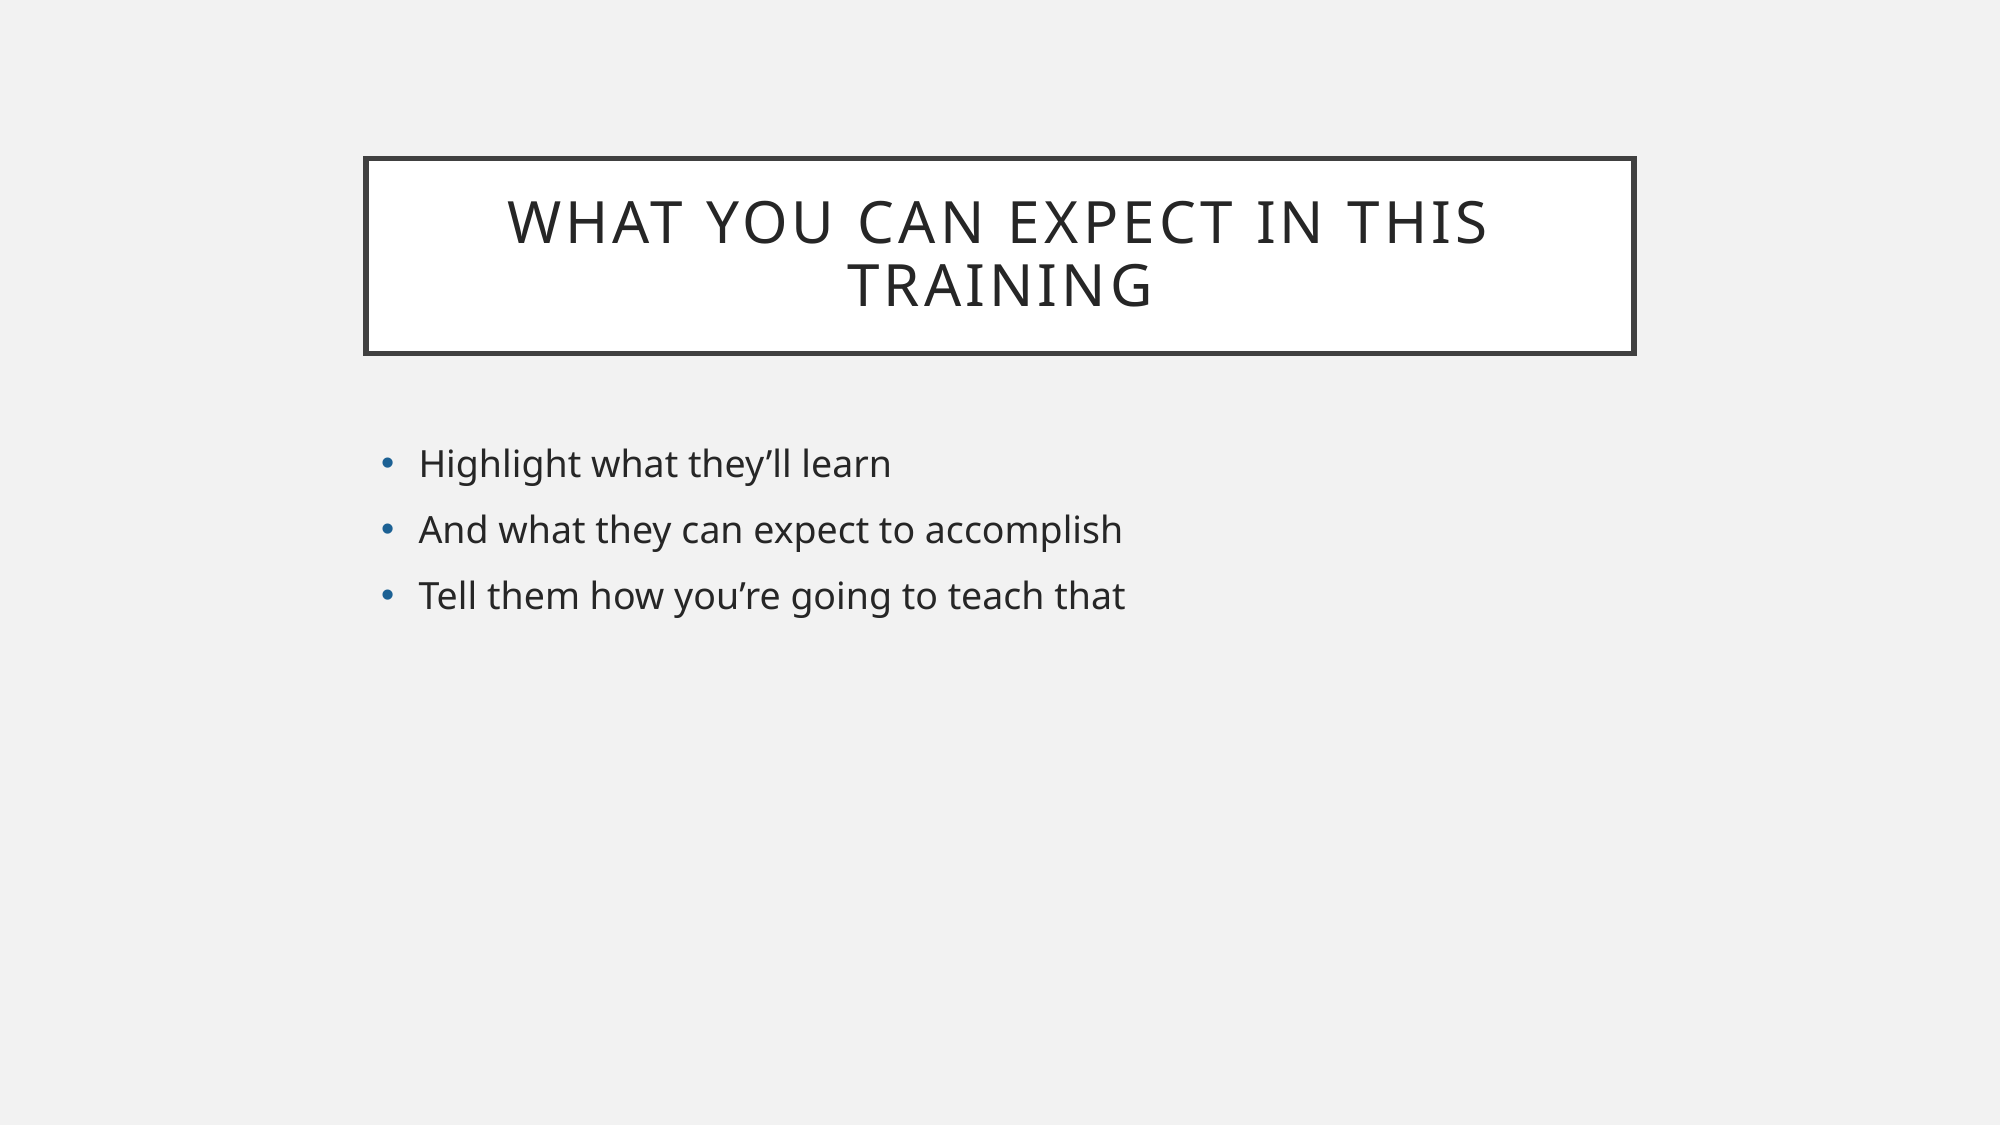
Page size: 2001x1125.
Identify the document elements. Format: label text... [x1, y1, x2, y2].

title WHAT YOU CAN EXPECT IN THIS TRAINING [363, 156, 1637, 356]
list Highlight what they’ll learn And what they can expect to accomplish Tell them how you’re going to teach that [366, 432, 1634, 942]
